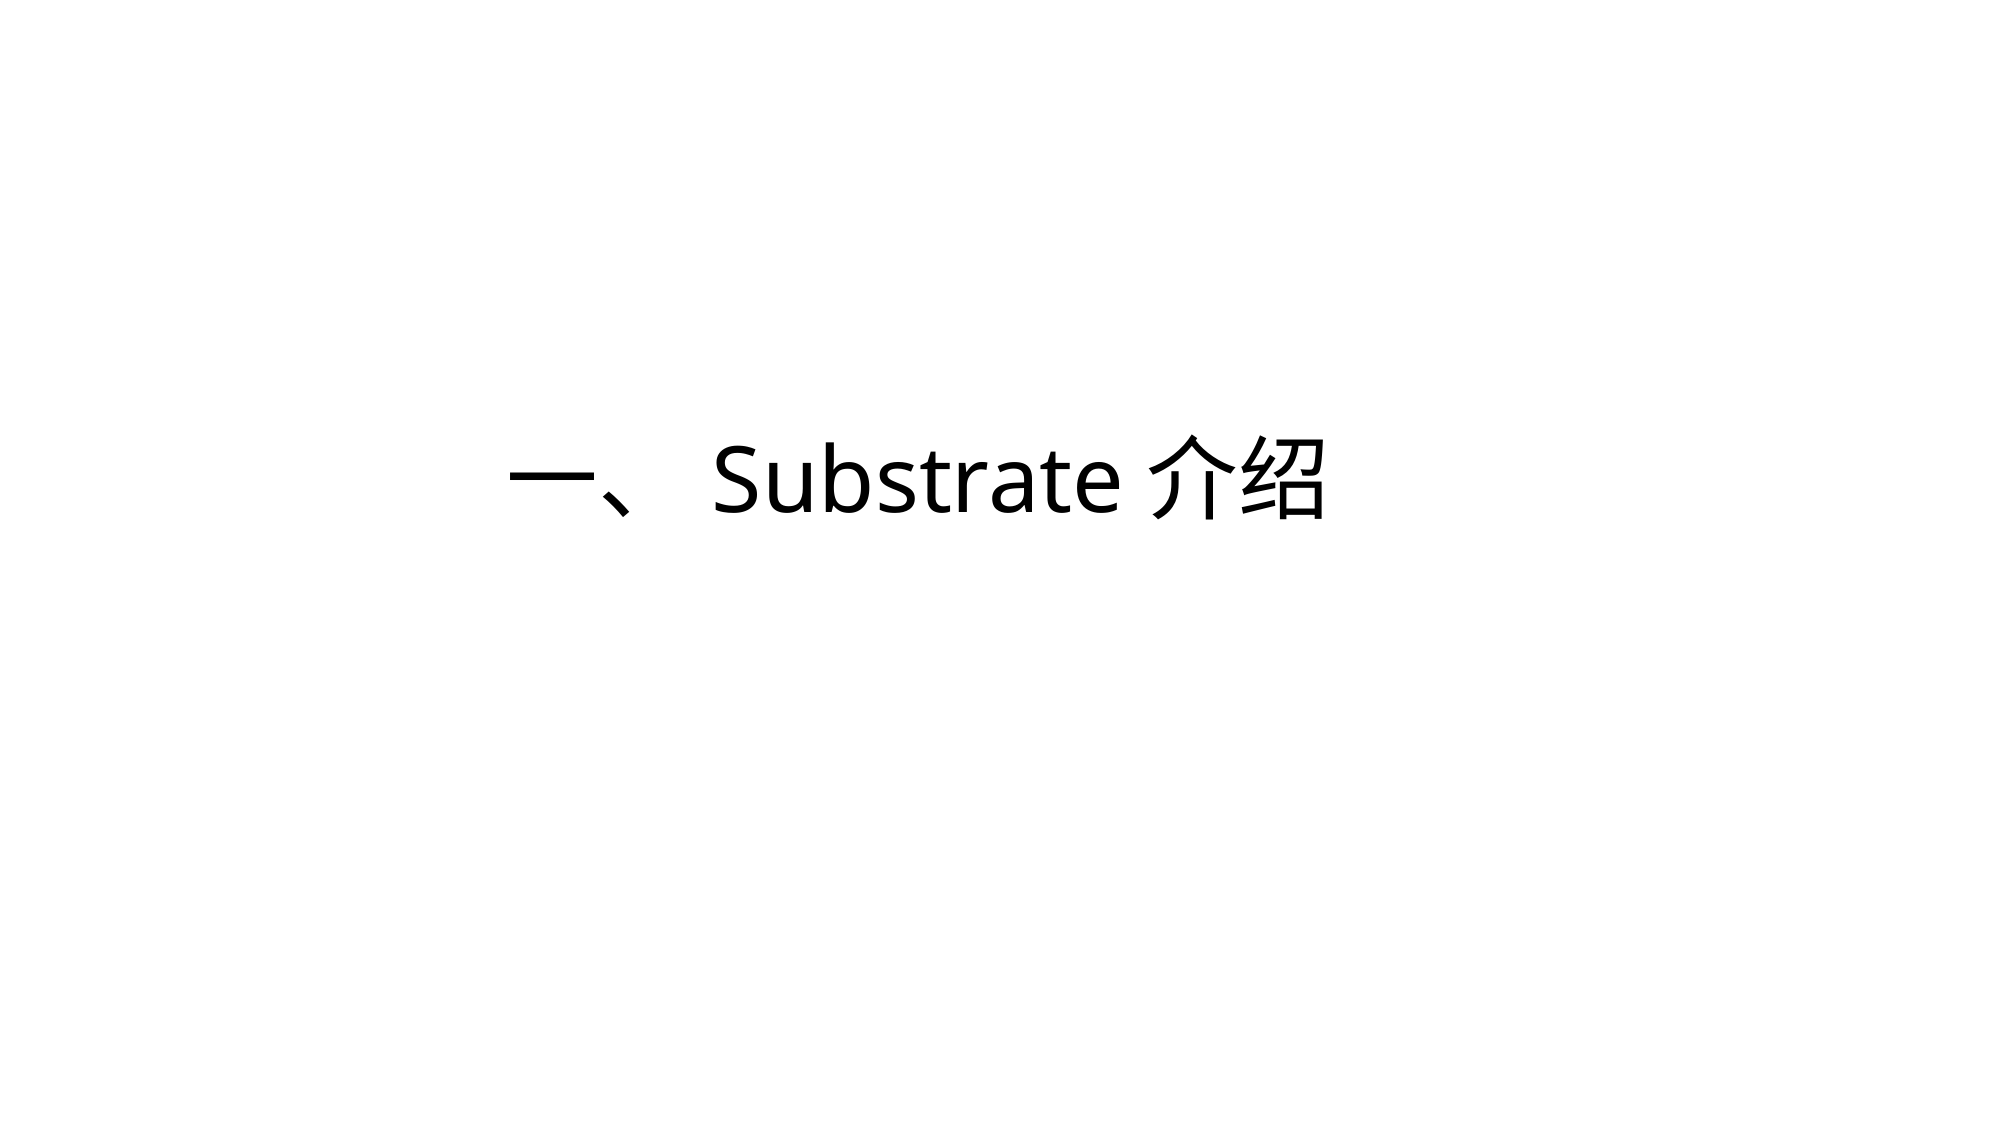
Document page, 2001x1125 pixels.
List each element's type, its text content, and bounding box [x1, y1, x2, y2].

title 一、Substrate介绍 [491, 373, 1426, 592]
